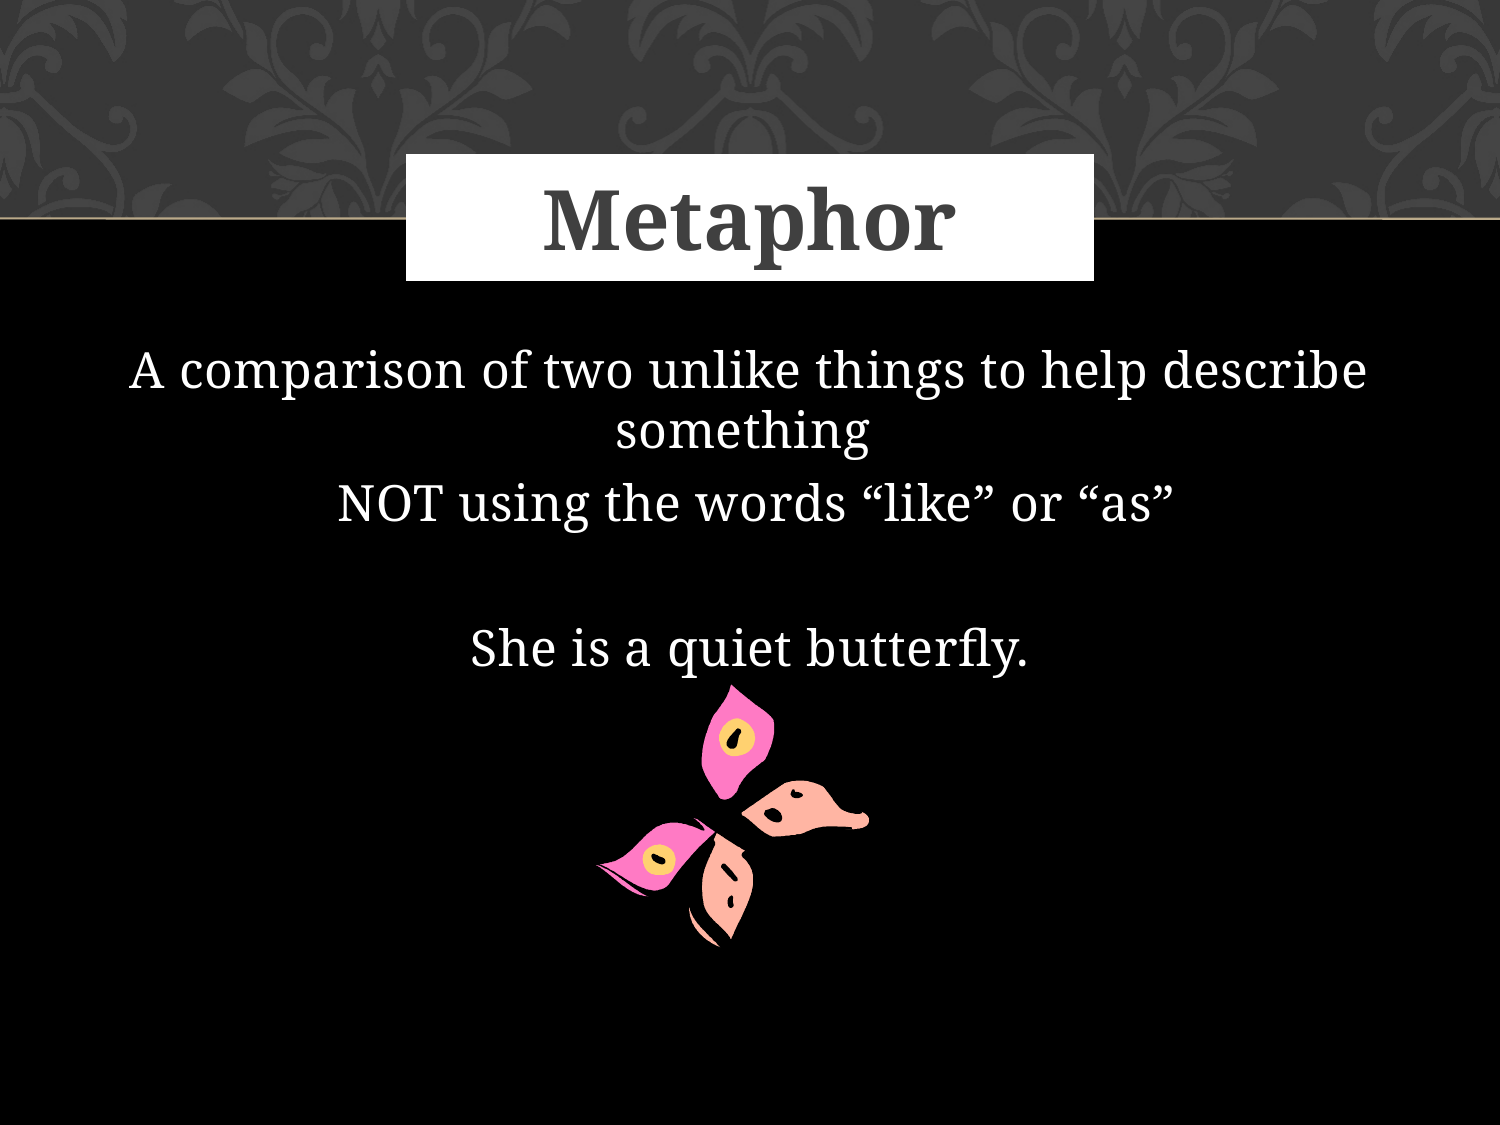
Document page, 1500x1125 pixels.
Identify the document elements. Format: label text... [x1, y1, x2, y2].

title Metaphor [406, 154, 1094, 281]
picture [587, 674, 870, 969]
list A comparison of two unlike things to help describe something NOT using the words “like” or “as” She is a quiet butterfly. [75, 331, 1425, 1007]
